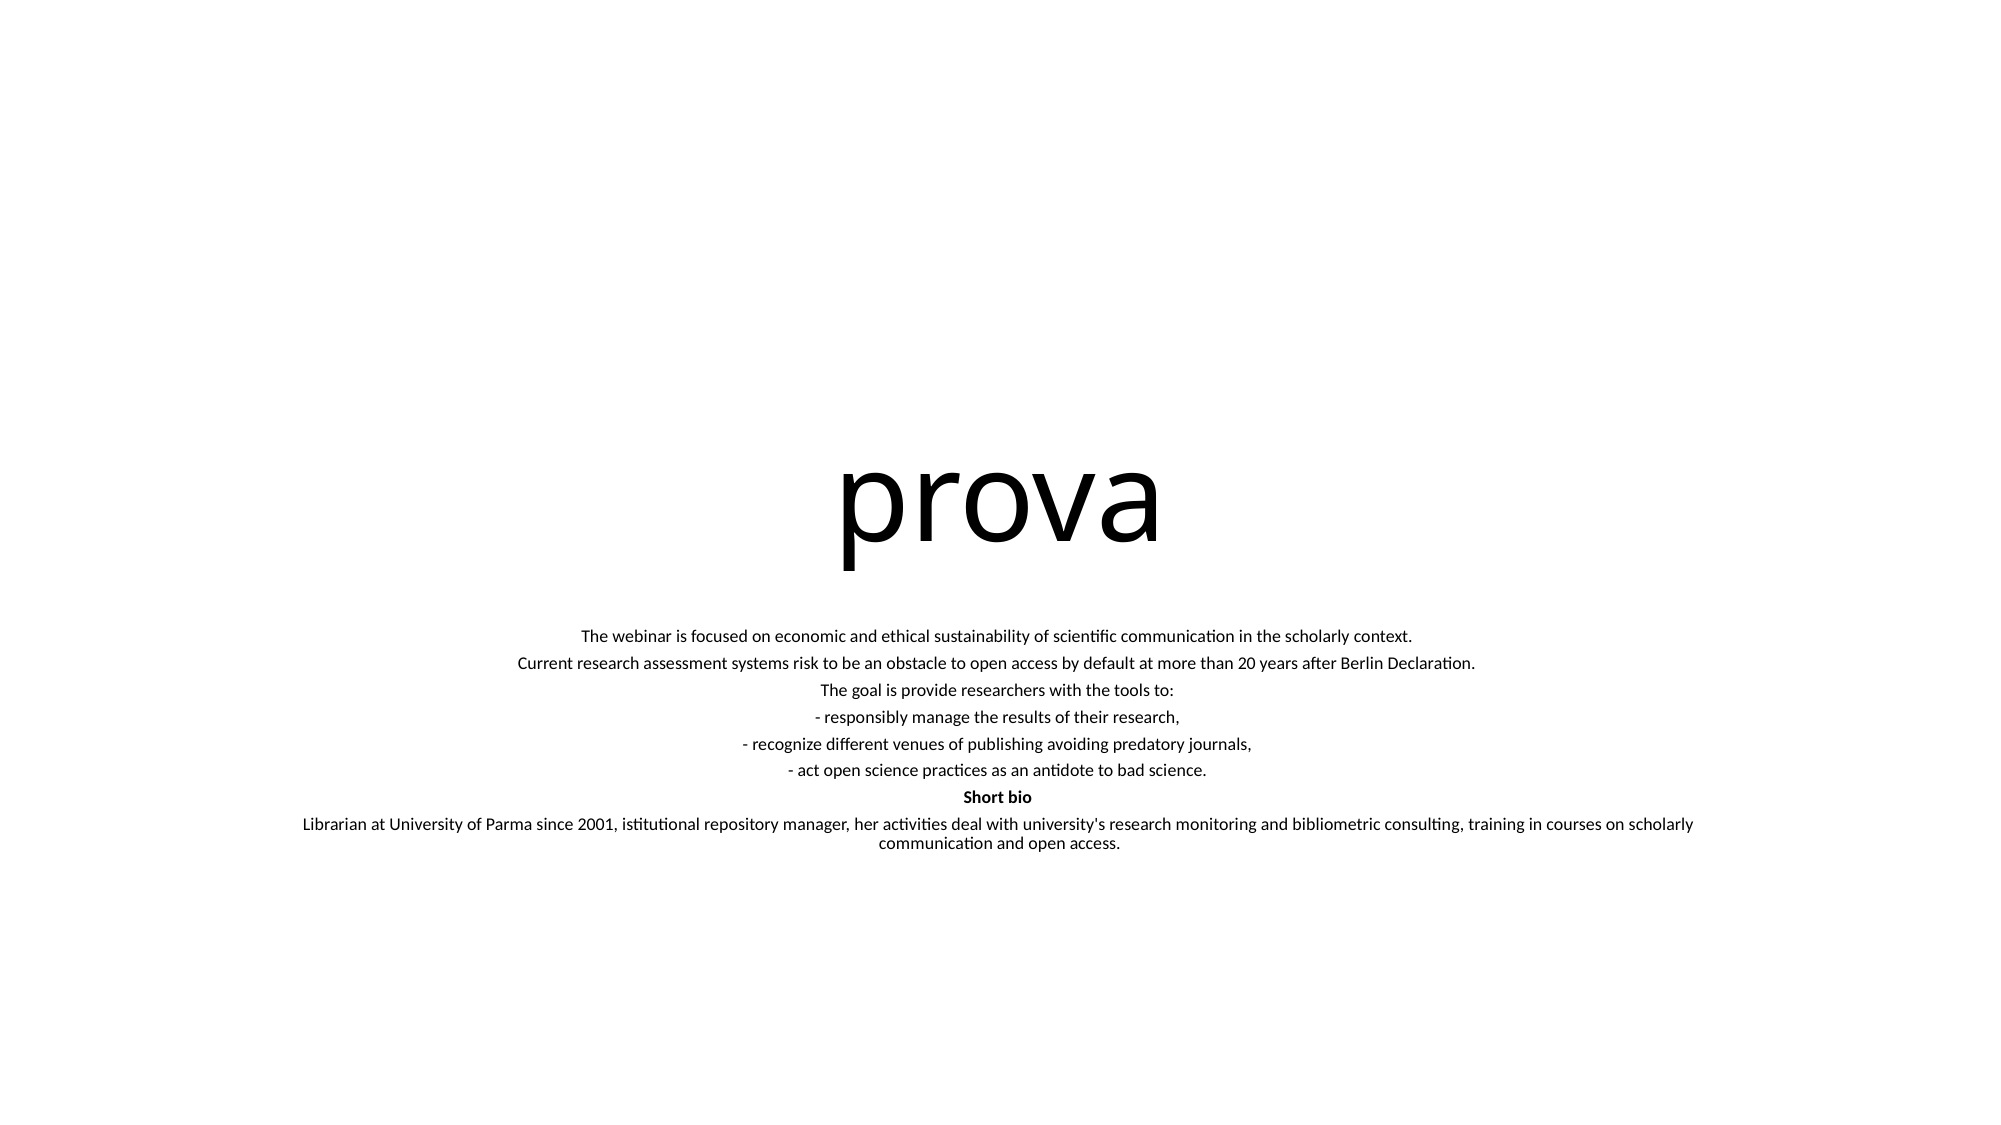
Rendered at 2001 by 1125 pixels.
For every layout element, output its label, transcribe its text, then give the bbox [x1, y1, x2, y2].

subtitle The webinar is focused on economic and ethical sustainability of scientific communication in the scholarly context. Current research assessment systems risk to be an obstacle to open access by default at more than 20 years after Berlin Declaration. The goal is provide researchers with the tools to: - responsibly manage the results of their research, - recognize different venues of publishing avoiding predatory journals, - act open science practices as an antidote to bad science. Short bio Librarian at University of Parma since 2001, istitutional repository manager, her activities deal with university's research monitoring and bibliometric consulting, training in courses on scholarly communication and open access. [249, 590, 1750, 863]
title prova [249, 184, 1750, 576]
